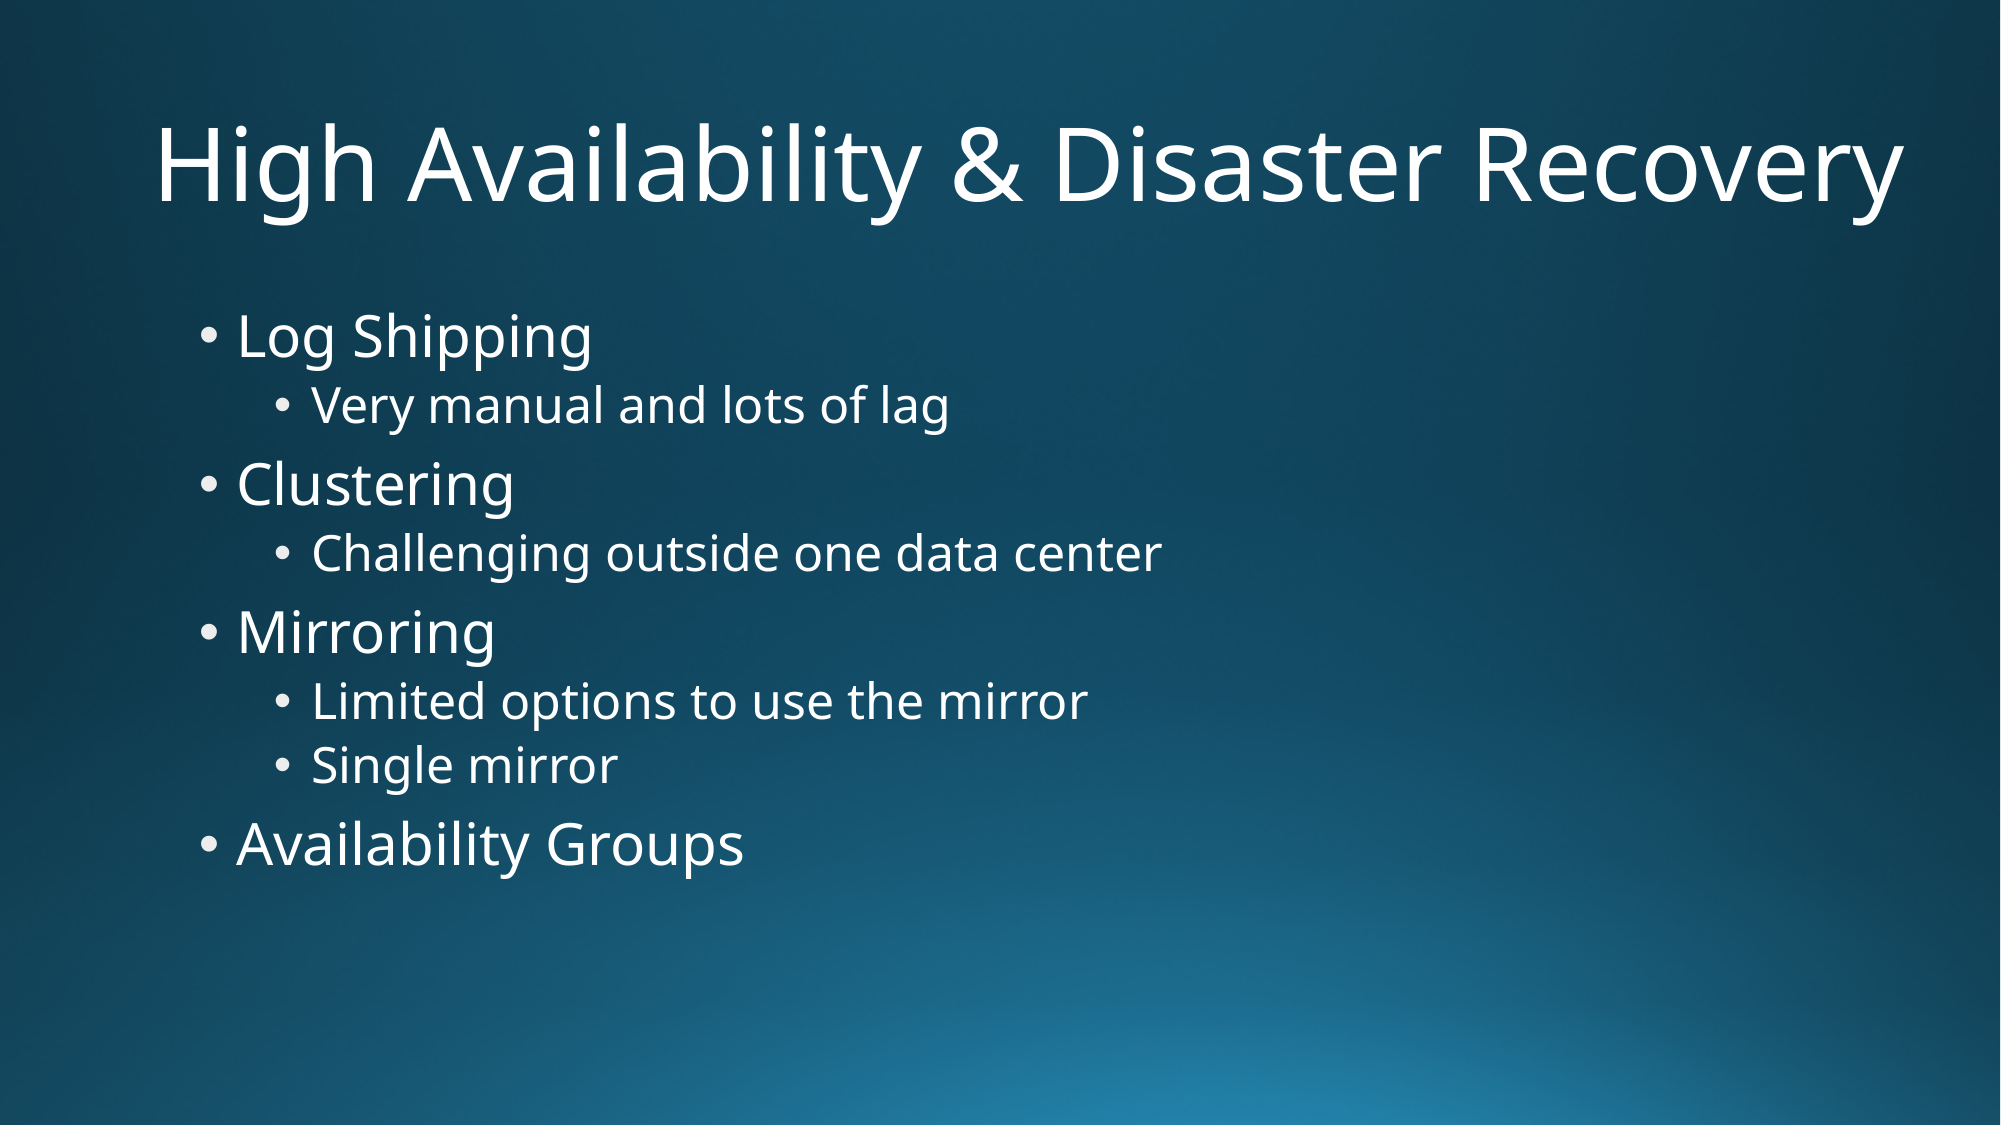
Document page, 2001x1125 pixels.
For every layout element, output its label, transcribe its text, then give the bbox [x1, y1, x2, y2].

title High Availability & Disaster Recovery [137, 59, 1963, 278]
picture [0, 0, 2001, 1125]
list Log Shipping Very manual and lots of lag Clustering Challenging outside one data center Mirroring Limited options to use the mirror Single mirror Availability Groups [183, 299, 1863, 1014]
